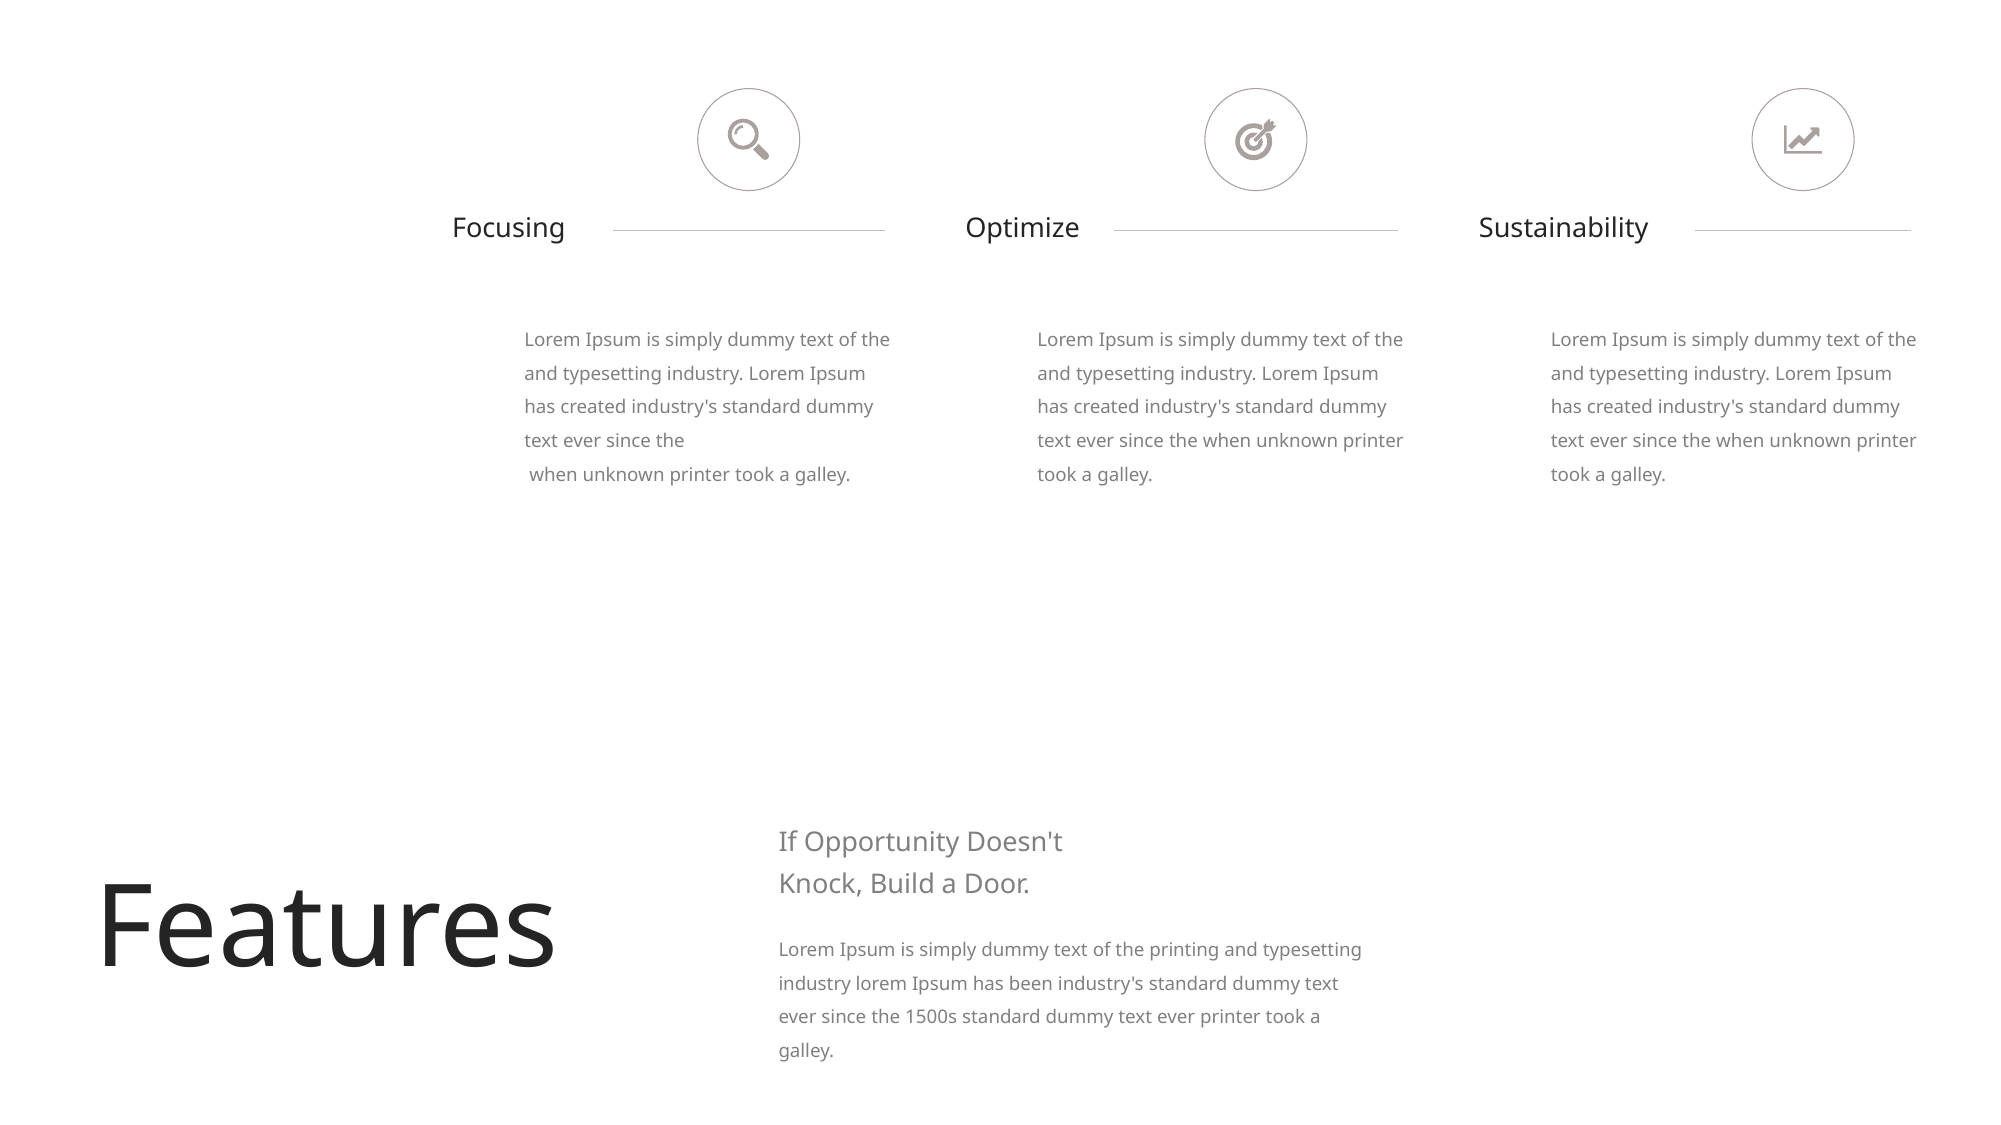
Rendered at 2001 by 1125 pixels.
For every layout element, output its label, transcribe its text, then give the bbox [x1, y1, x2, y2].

text_box [696, 87, 801, 192]
text_box Lorem Ipsum is simply dummy text of the and typesetting industry. Lorem Ipsum has created industry's standard dummy text ever since the when unknown printer took a galley. [509, 308, 907, 493]
text_box Focusing [437, 202, 667, 250]
text_box Features [79, 844, 613, 998]
picture [697, 574, 2000, 1125]
text_box Sustainability [1464, 202, 1721, 250]
text_box [1203, 87, 1308, 192]
text_box Lorem Ipsum is simply dummy text of the and typesetting industry. Lorem Ipsum has created industry's standard dummy text ever since the when unknown printer took a galley. [1022, 308, 1420, 493]
text_box Lorem Ipsum is simply dummy text of the and typesetting industry. Lorem Ipsum has created industry's standard dummy text ever since the when unknown printer took a galley. [1536, 308, 1934, 493]
text_box Optimize [950, 202, 1140, 250]
text_box [727, 118, 770, 161]
text_box [1751, 87, 1856, 192]
